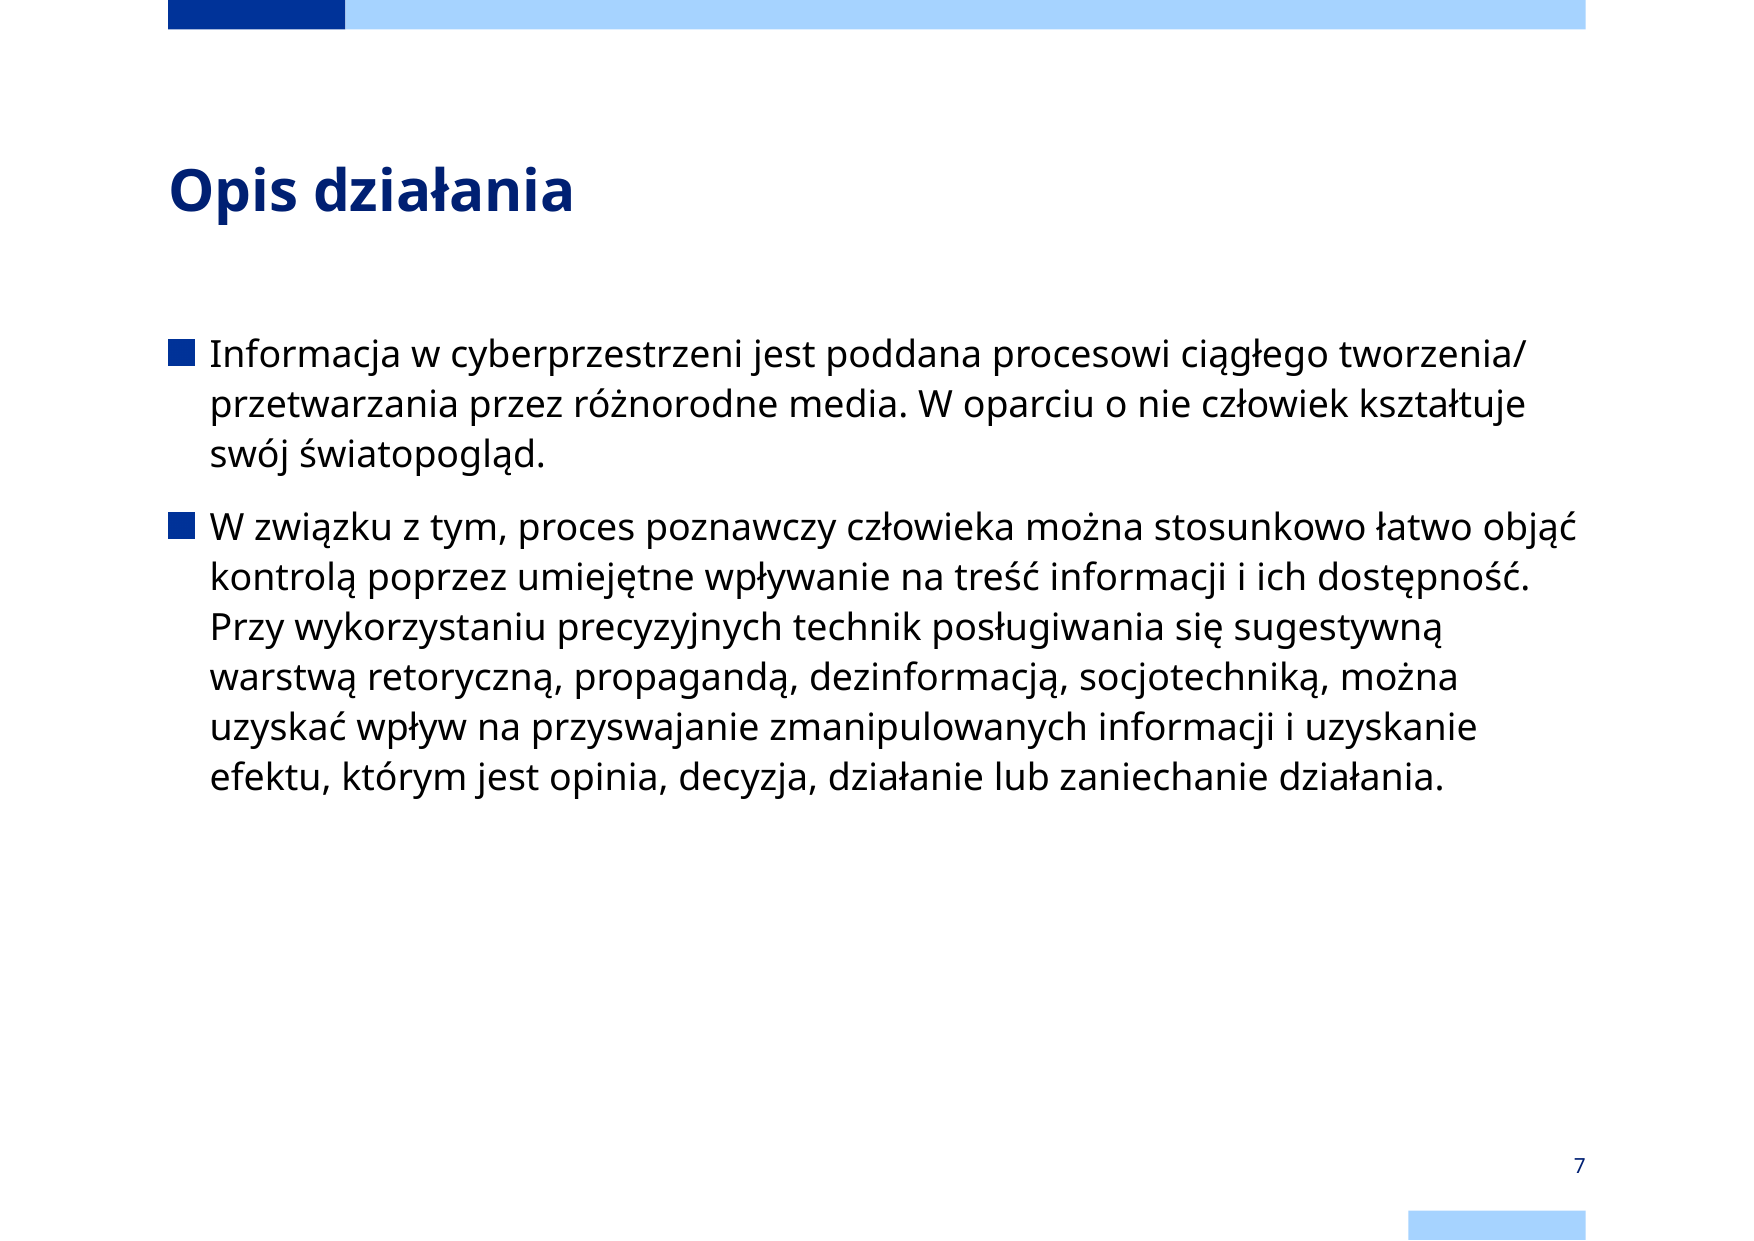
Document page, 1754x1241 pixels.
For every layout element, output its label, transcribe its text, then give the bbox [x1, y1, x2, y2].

picture [168, 512, 195, 539]
title Opis działania [168, 147, 1586, 324]
list Informacja w cyberprzestrzeni jest poddana procesowi ciągłego tworzenia/ przetwarzania przez różnorodne media. W oparciu o nie człowiek kształtuje swój światopogląd. W związku z tym, proces poznawczy człowieka można stosunkowo łatwo objąć kontrolą poprzez umiejętne wpływanie na treść informacji i ich dostępność. Przy wykorzystaniu precyzyjnych technik posługiwania się sugestywną warstwą retoryczną, propagandą, dezinformacją, socjotechniką, można uzyskać wpływ na przyswajanie zmanipulowanych informacji i uzyskanie efektu, którym jest opinia, decyzja, działanie lub zaniechanie działania. [168, 324, 1586, 1093]
slide_number 7 [1408, 1151, 1586, 1182]
picture [168, 339, 195, 366]
